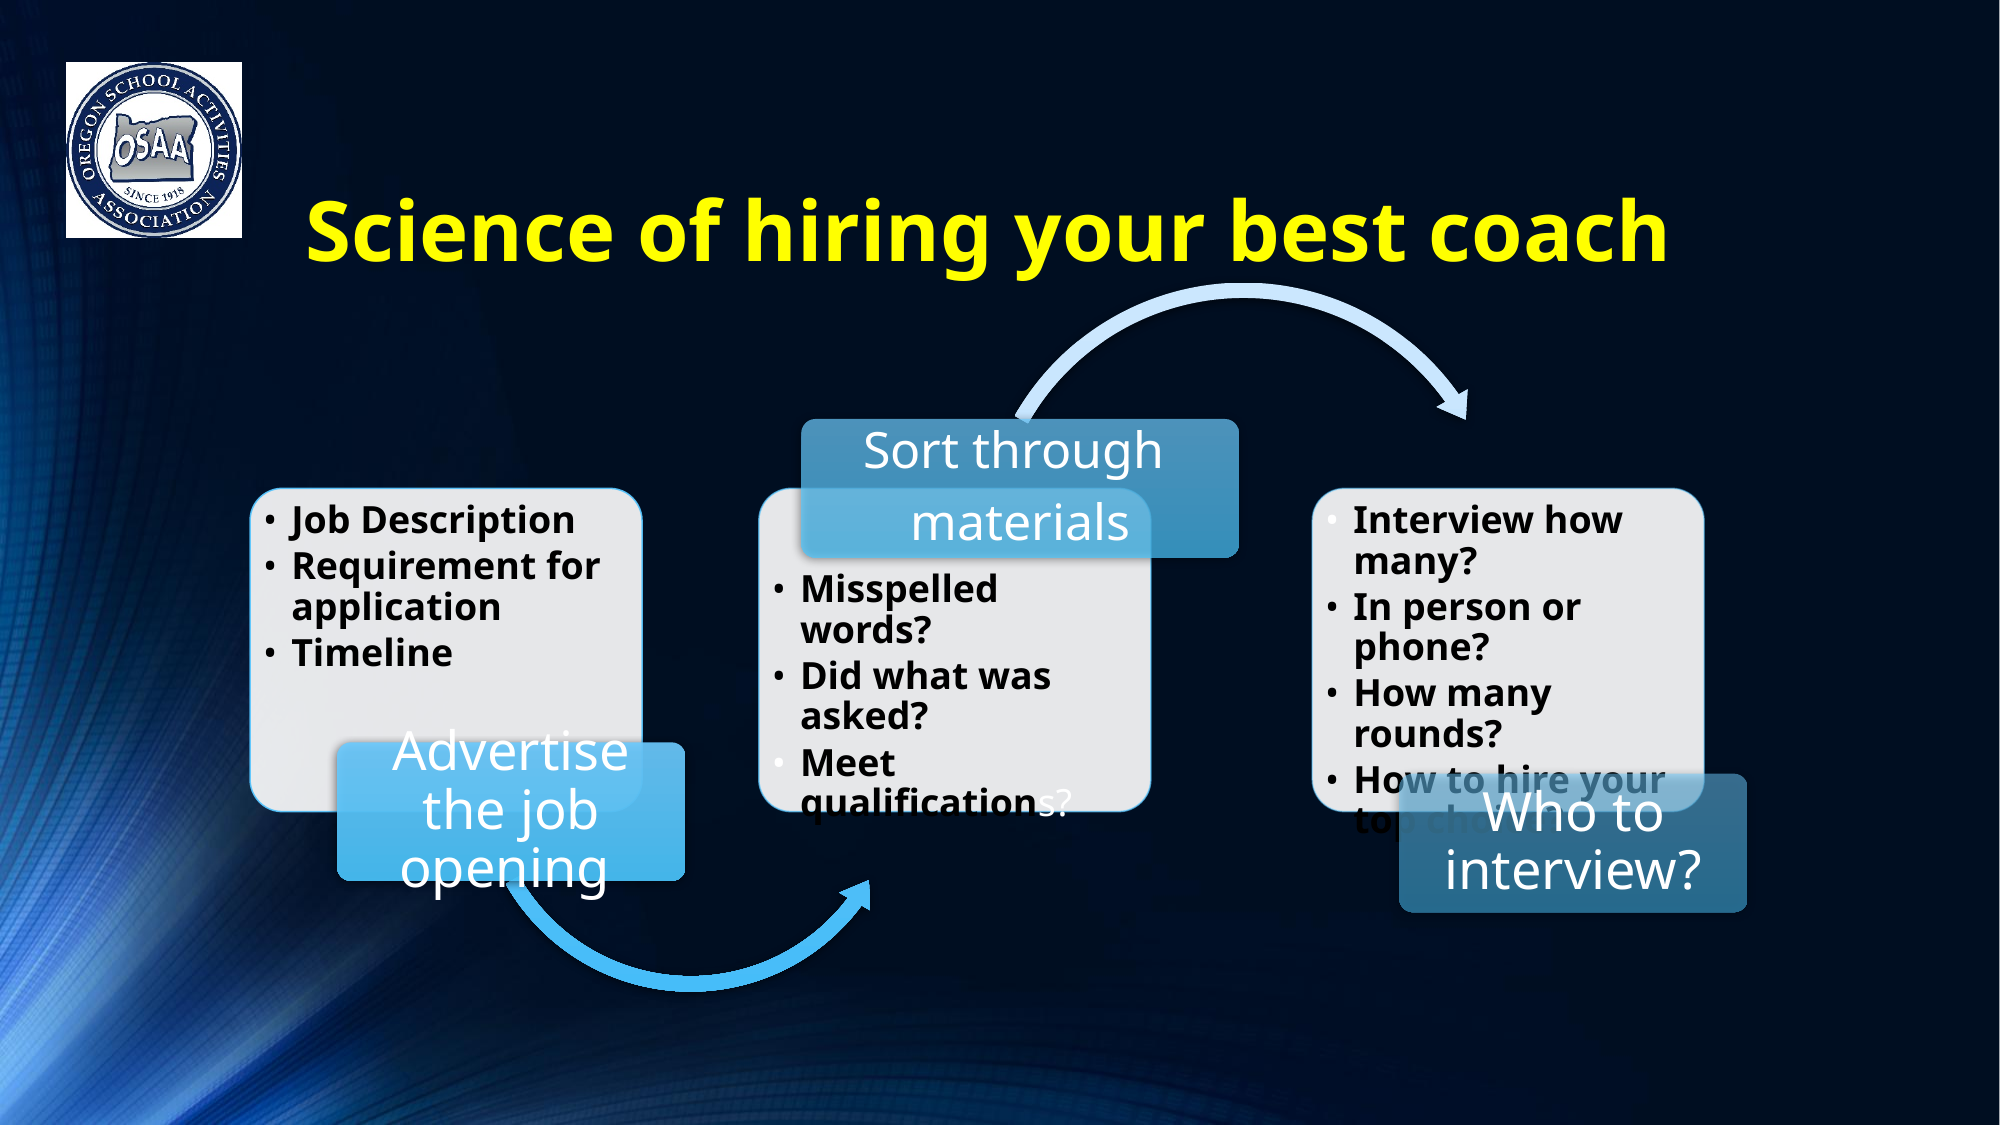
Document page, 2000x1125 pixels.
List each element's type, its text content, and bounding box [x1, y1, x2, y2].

title Science of hiring your best coach [249, 62, 1750, 272]
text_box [249, 272, 1749, 1003]
picture [0, 0, 2000, 1125]
